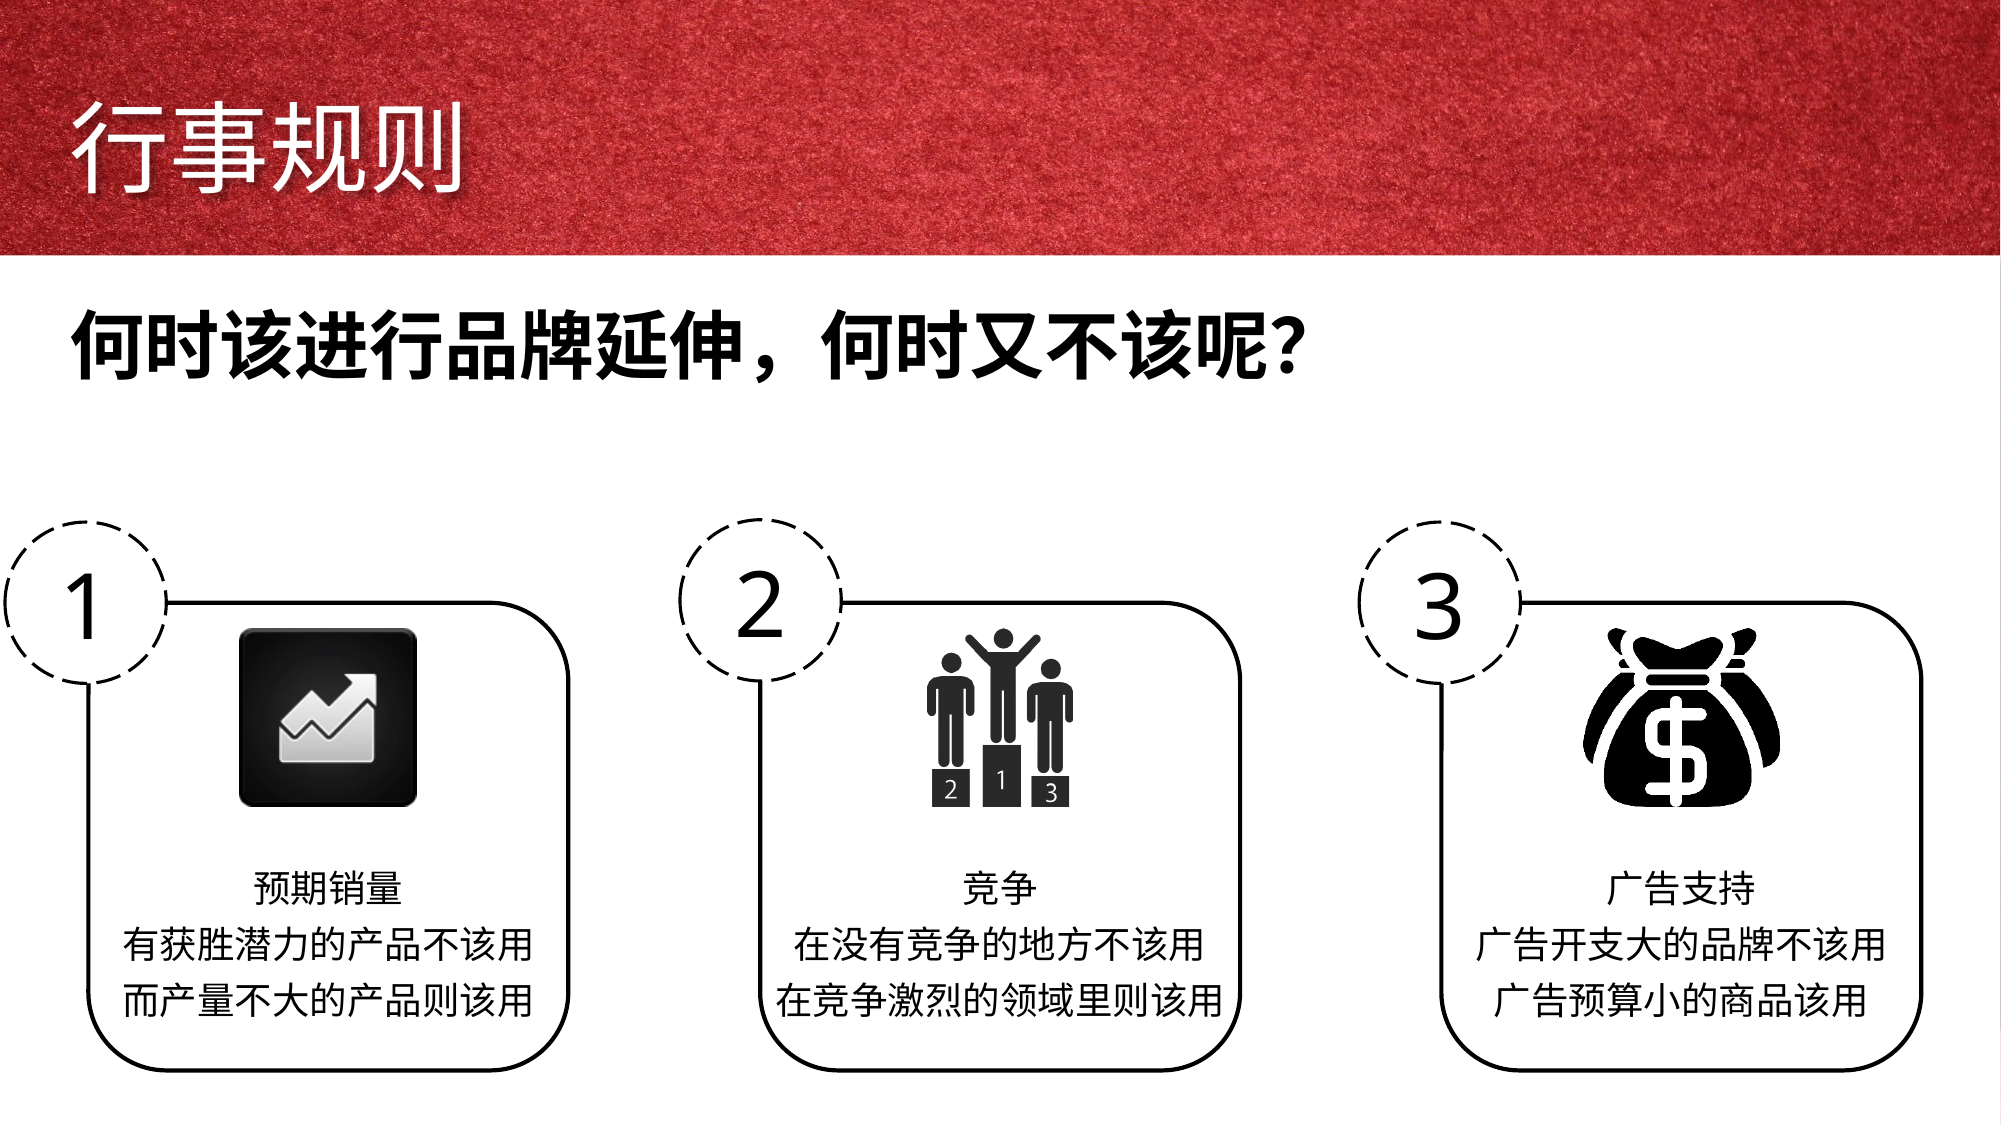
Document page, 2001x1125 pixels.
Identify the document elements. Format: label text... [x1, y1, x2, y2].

text_box 何时该进行品牌延伸，何时又不该呢？ [55, 290, 1615, 396]
picture [0, 0, 2001, 255]
list 行事规则 [55, 78, 1154, 197]
text_box [0, 986, 2000, 1125]
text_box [4, 519, 1922, 1071]
